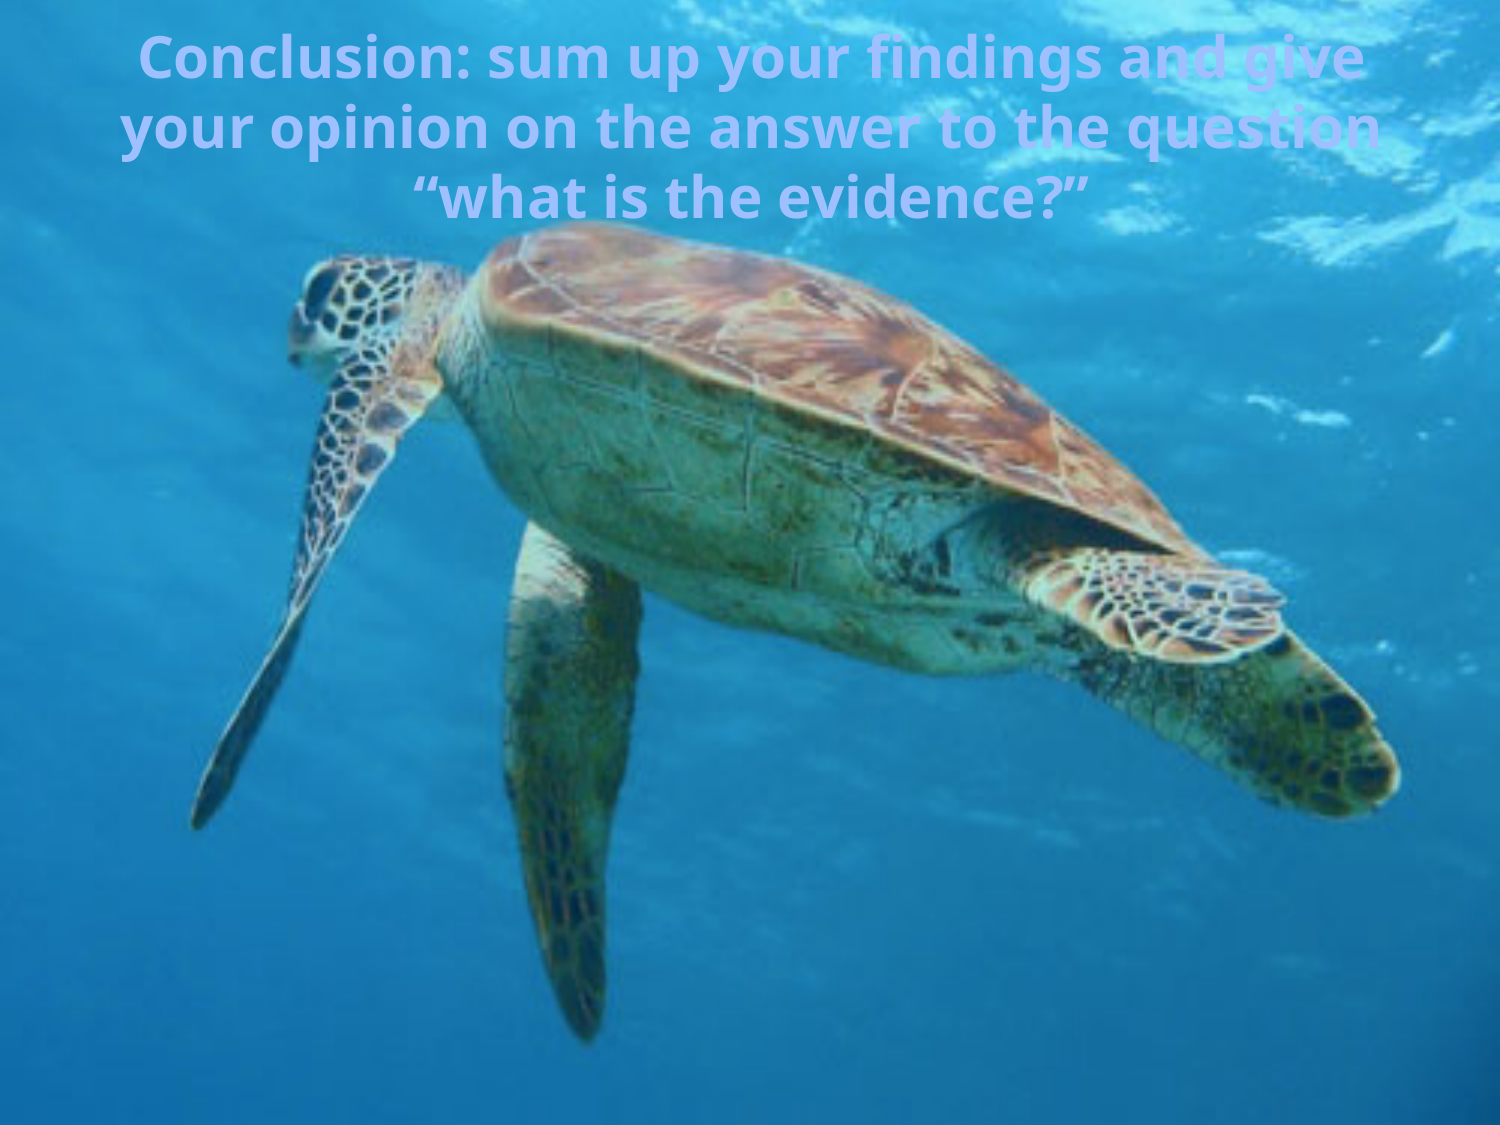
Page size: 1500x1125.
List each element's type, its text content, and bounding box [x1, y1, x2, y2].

title Conclusion: sum up your findings and give your opinion on the answer to the question “what is the evidence?” [76, 66, 1427, 254]
picture [0, 0, 1500, 1125]
